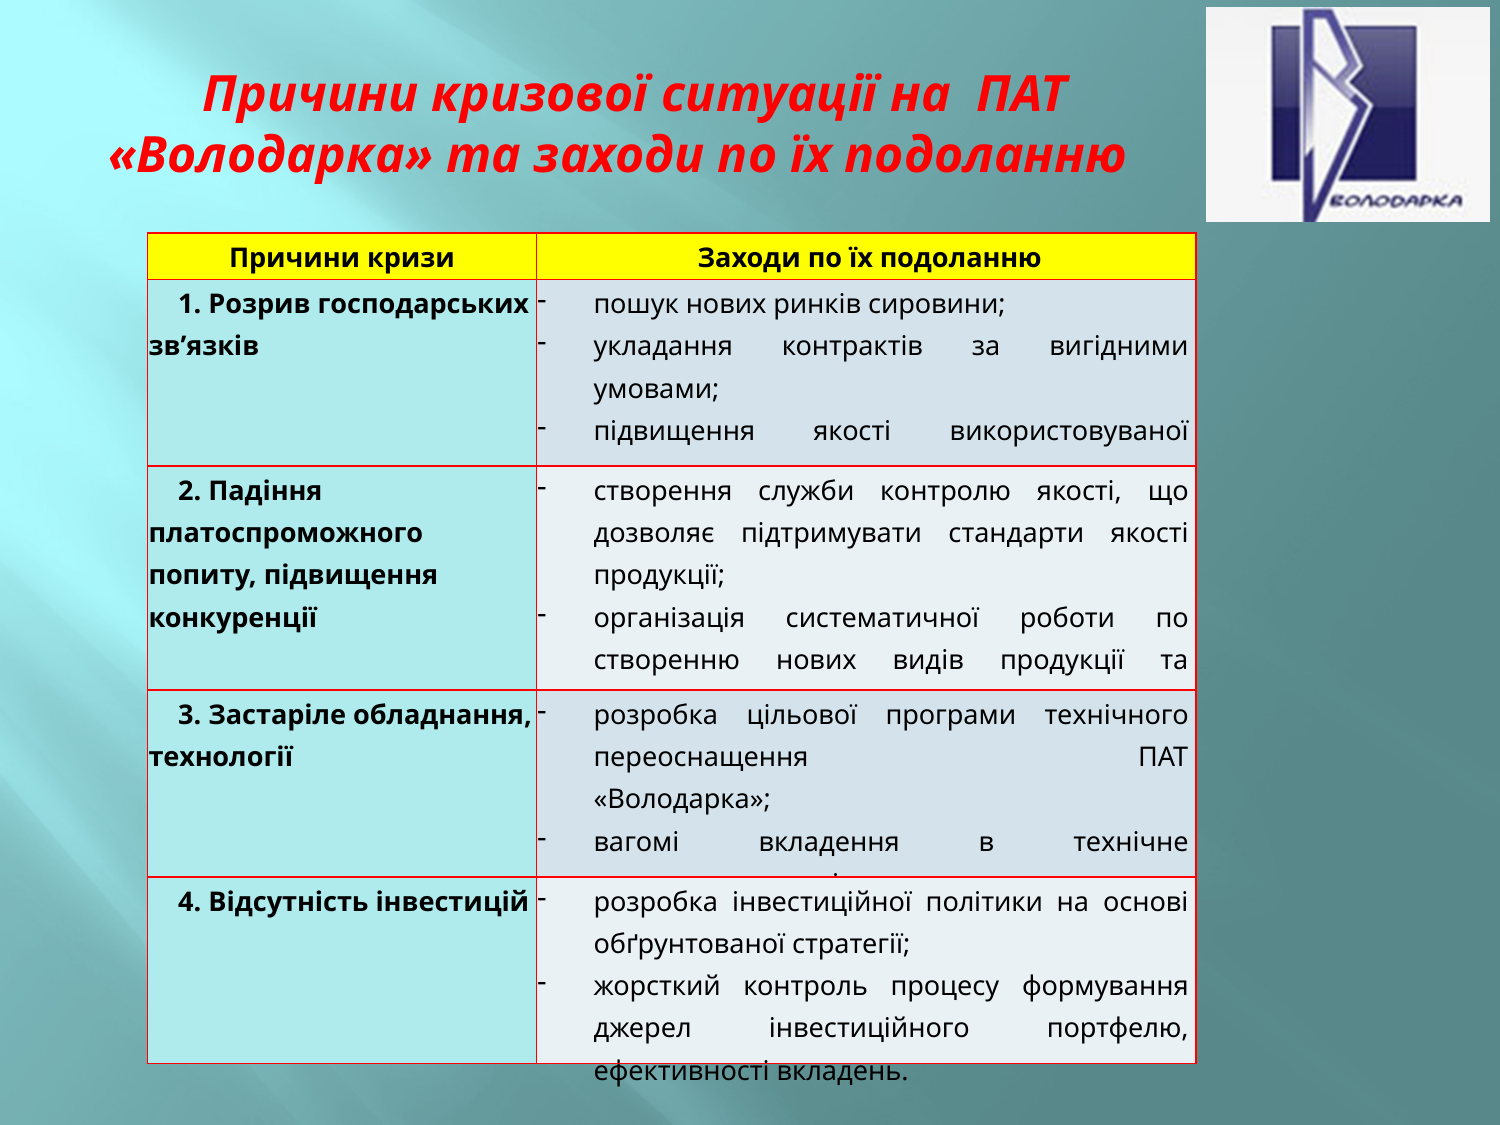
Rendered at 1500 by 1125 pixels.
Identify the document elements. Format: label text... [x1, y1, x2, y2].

table_cell розробка цільової програми технічного переоснащення ПАТ «Володарка»; вагомі вкладення в технічне переоснащення підприємства. [537, 691, 1195, 876]
table_cell 3. Застаріле обладнання, технології [148, 691, 536, 876]
table_cell створення служби контролю якості, що дозволяє підтримувати стандарти якості продукції; організація систематичної роботи по створенню нових видів продукції та удосконалення вже існуючих. [537, 467, 1195, 689]
text_box Причини кризової ситуації на ПАТ «Володарка» та заходи по їх подоланню [29, 45, 1206, 191]
table_header Заходи по їх подоланню [537, 234, 1195, 279]
table_cell 4. Відсутність інвестицій [148, 878, 536, 1063]
table_cell 1. Розрив господарських зв’язків [148, 280, 536, 465]
table_cell пошук нових ринків сировини; укладання контрактів за вигідними умовами; підвищення якості використовуваної сировини. [537, 280, 1195, 465]
picture [1206, 7, 1490, 222]
table_cell розробка інвестиційної політики на основі обґрунтованої стратегії; жорсткий контроль процесу формування джерел інвестиційного портфелю, ефективності вкладень. [537, 878, 1195, 1063]
table_cell 2. Падіння платоспроможного попиту, підвищення конкуренції [148, 467, 536, 689]
table_header Причини кризи [148, 234, 536, 279]
